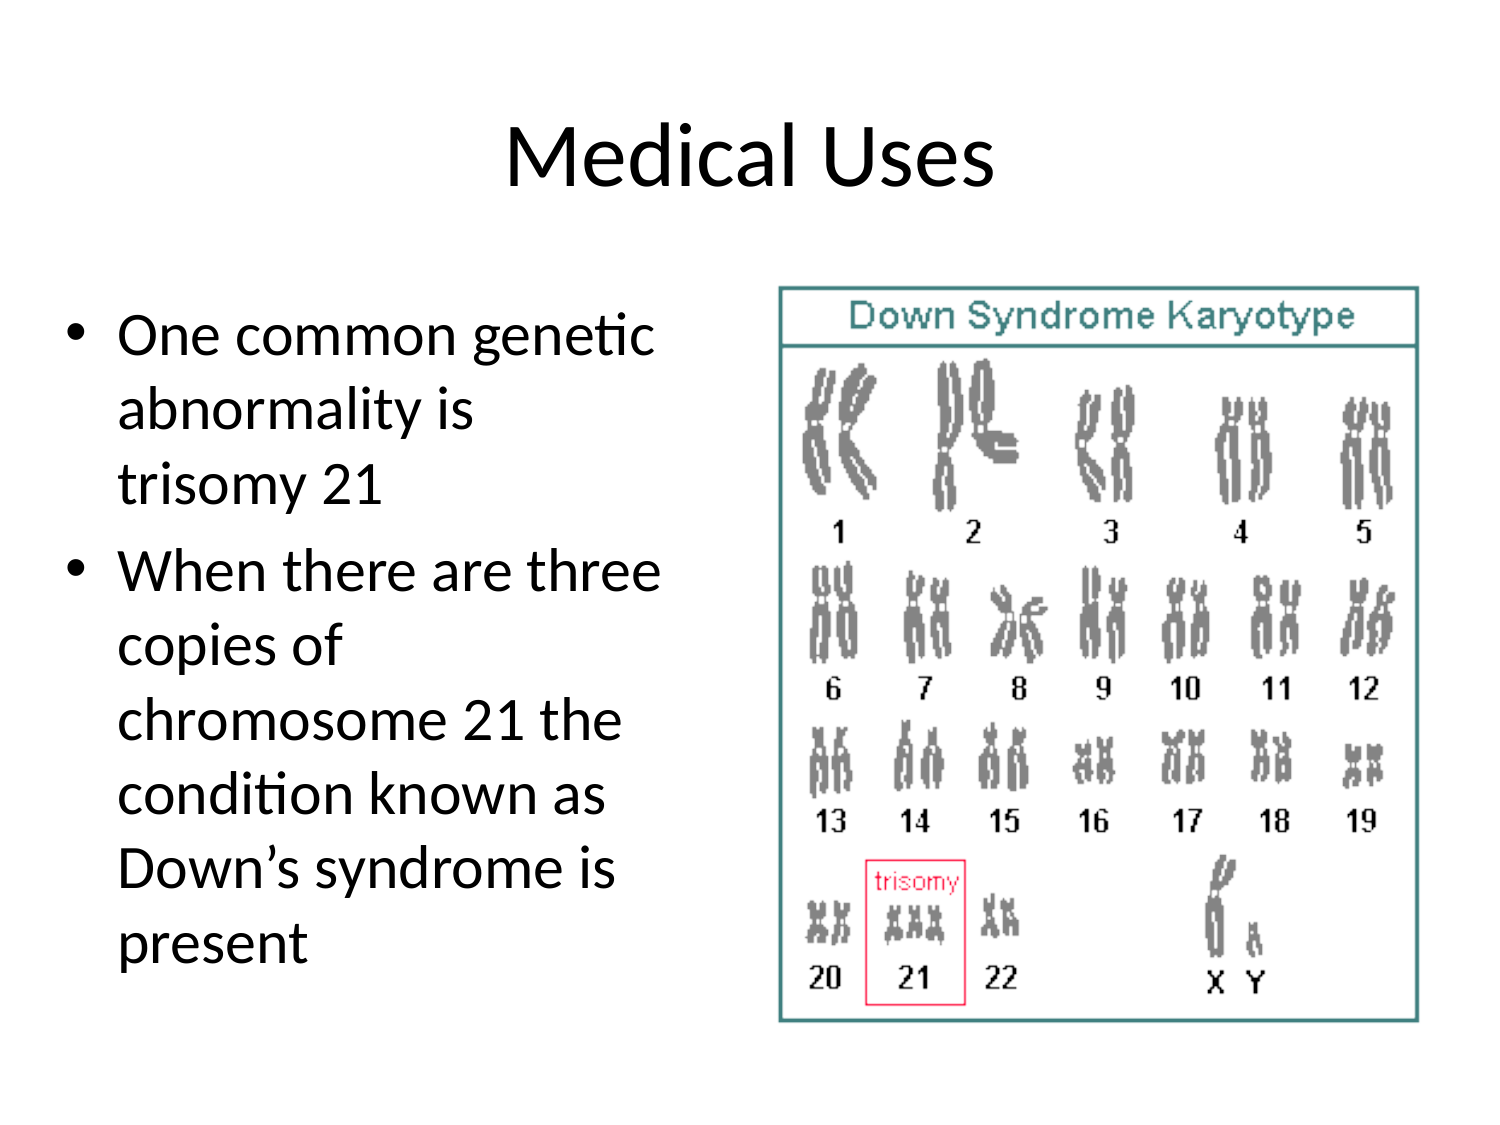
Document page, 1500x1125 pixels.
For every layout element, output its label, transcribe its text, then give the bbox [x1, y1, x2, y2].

list One common genetic abnormality is trisomy 21 When there are three copies of chromosome 21 the condition known as Down’s syndrome is present [50, 286, 694, 987]
picture [774, 284, 1426, 1026]
title Medical Uses [94, 50, 1407, 250]
